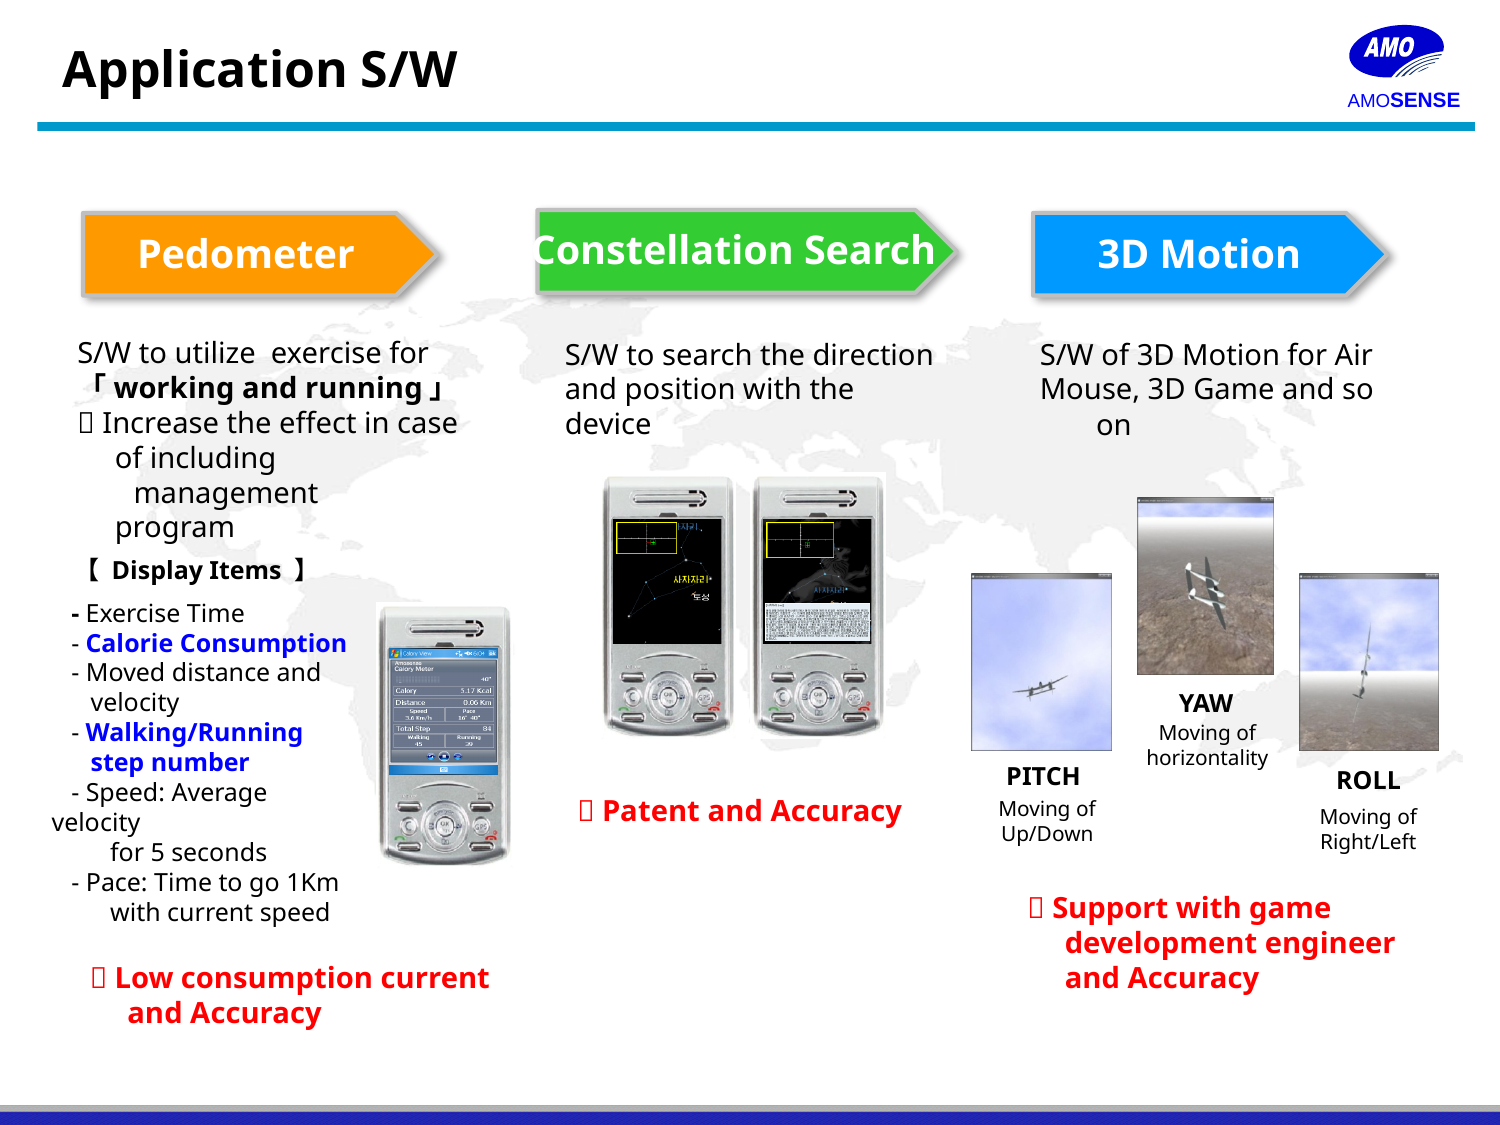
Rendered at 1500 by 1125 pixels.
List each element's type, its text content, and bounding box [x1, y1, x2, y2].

picture [1299, 572, 1439, 751]
text_box PITCH [974, 758, 1113, 798]
text_box  Patent and Accuracy [562, 785, 950, 835]
text_box [952, 243, 959, 260]
text_box 3D Motion [1082, 221, 1327, 284]
text_box [80, 210, 440, 298]
text_box [535, 207, 927, 218]
text_box Moving of horizontality [1125, 712, 1290, 778]
picture [0, 1105, 1500, 1125]
text_box [535, 281, 931, 295]
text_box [749, 472, 886, 739]
title Application S/W [62, 37, 875, 118]
text_box YAW [1137, 680, 1275, 725]
text_box [35, 120, 1477, 133]
text_box Constellation Search [515, 218, 952, 281]
text_box  Support with game development engineer and Accuracy [1012, 881, 1425, 1002]
text_box S/W to utilize exercise for 「working and running」  Increase the effect in case of including management program [62, 326, 475, 552]
text_box Pedometer [122, 221, 370, 284]
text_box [599, 472, 736, 739]
text_box [1031, 210, 1390, 298]
picture [970, 572, 1112, 751]
text_box 【 Display Items 】 - Exercise Time - Calorie Consumption - Moved distance and velocity - Walking/Running step number - Speed: Average velocity for 5 seconds - Pace: Time to go 1Km with current speed [37, 547, 363, 934]
picture [1137, 497, 1274, 675]
text_box Moving of Up/Down [973, 788, 1122, 854]
text_box S/W to search the direction and position with the device [549, 328, 950, 448]
text_box ROLL [1299, 759, 1438, 802]
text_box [376, 601, 513, 868]
text_box S/W of 3D Motion for Air Mouse, 3D Game and so on [1024, 328, 1413, 449]
text_box  Low consumption current and Accuracy [74, 951, 525, 1037]
text_box Moving of Right/Left [1293, 796, 1444, 862]
